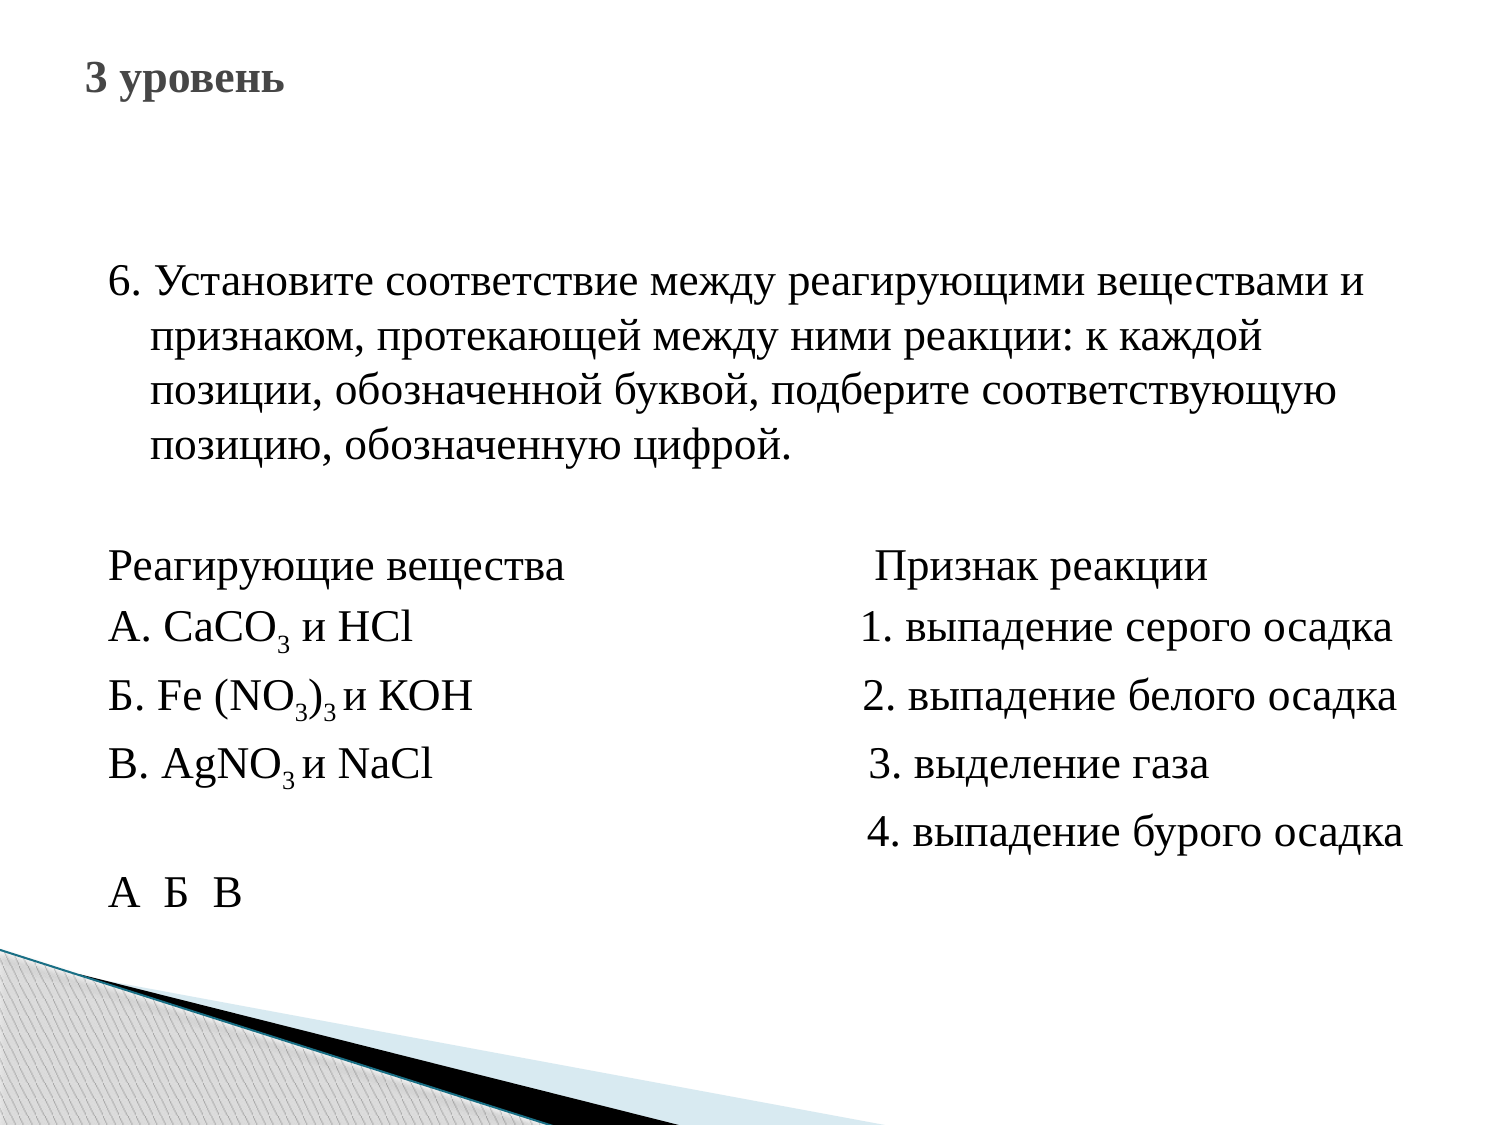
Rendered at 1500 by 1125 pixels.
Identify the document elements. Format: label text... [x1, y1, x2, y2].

list 6. Установите соответствие между реагирующими веществами и признаком, протекающей между ними реакции: к каждой позиции, обозначенной буквой, подберите соответствующую позицию, обозначенную цифрой. Реагирующие вещества Признак реакции А. СаСО3 и НСl 1. выпадение серого осадка Б. Fe (NO3)3 и КОН 2. выпадение белого осадка В. AgNO3 и NaCl 3. выделение газа 4. выпадение бурого осадка А Б В [75, 243, 1425, 986]
title 3 уровень [70, 35, 1421, 223]
